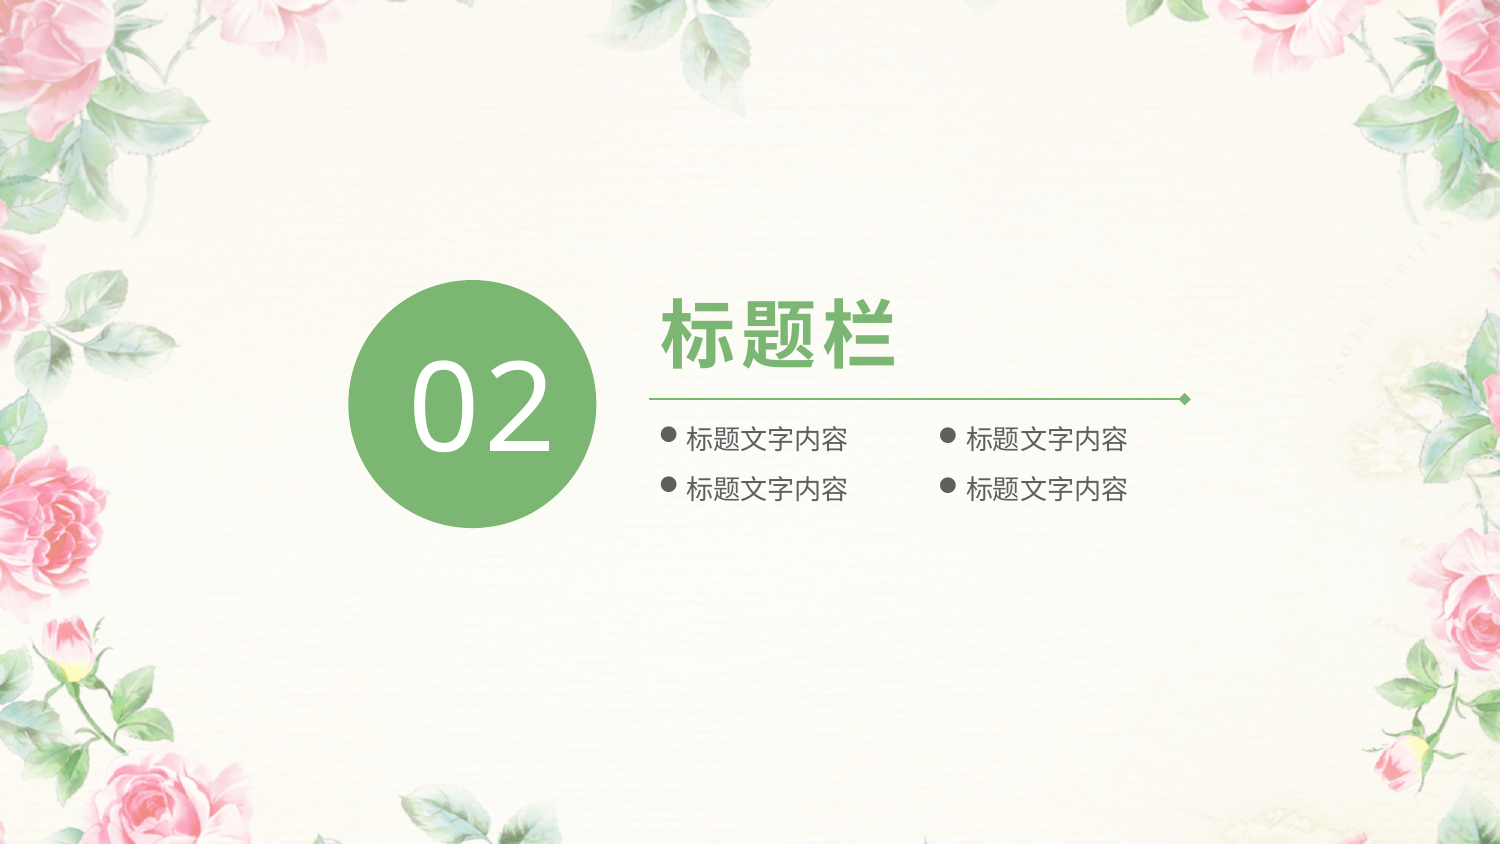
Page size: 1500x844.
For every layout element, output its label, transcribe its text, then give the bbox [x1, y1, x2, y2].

text_box 标题文字内容 [658, 472, 937, 505]
text_box 标题栏 [645, 280, 914, 385]
picture [0, 0, 1500, 844]
text_box 标题文字内容 [658, 422, 937, 455]
text_box 标题文字内容 [937, 422, 1268, 456]
text_box 标题文字内容 [937, 472, 1268, 506]
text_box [348, 279, 597, 529]
